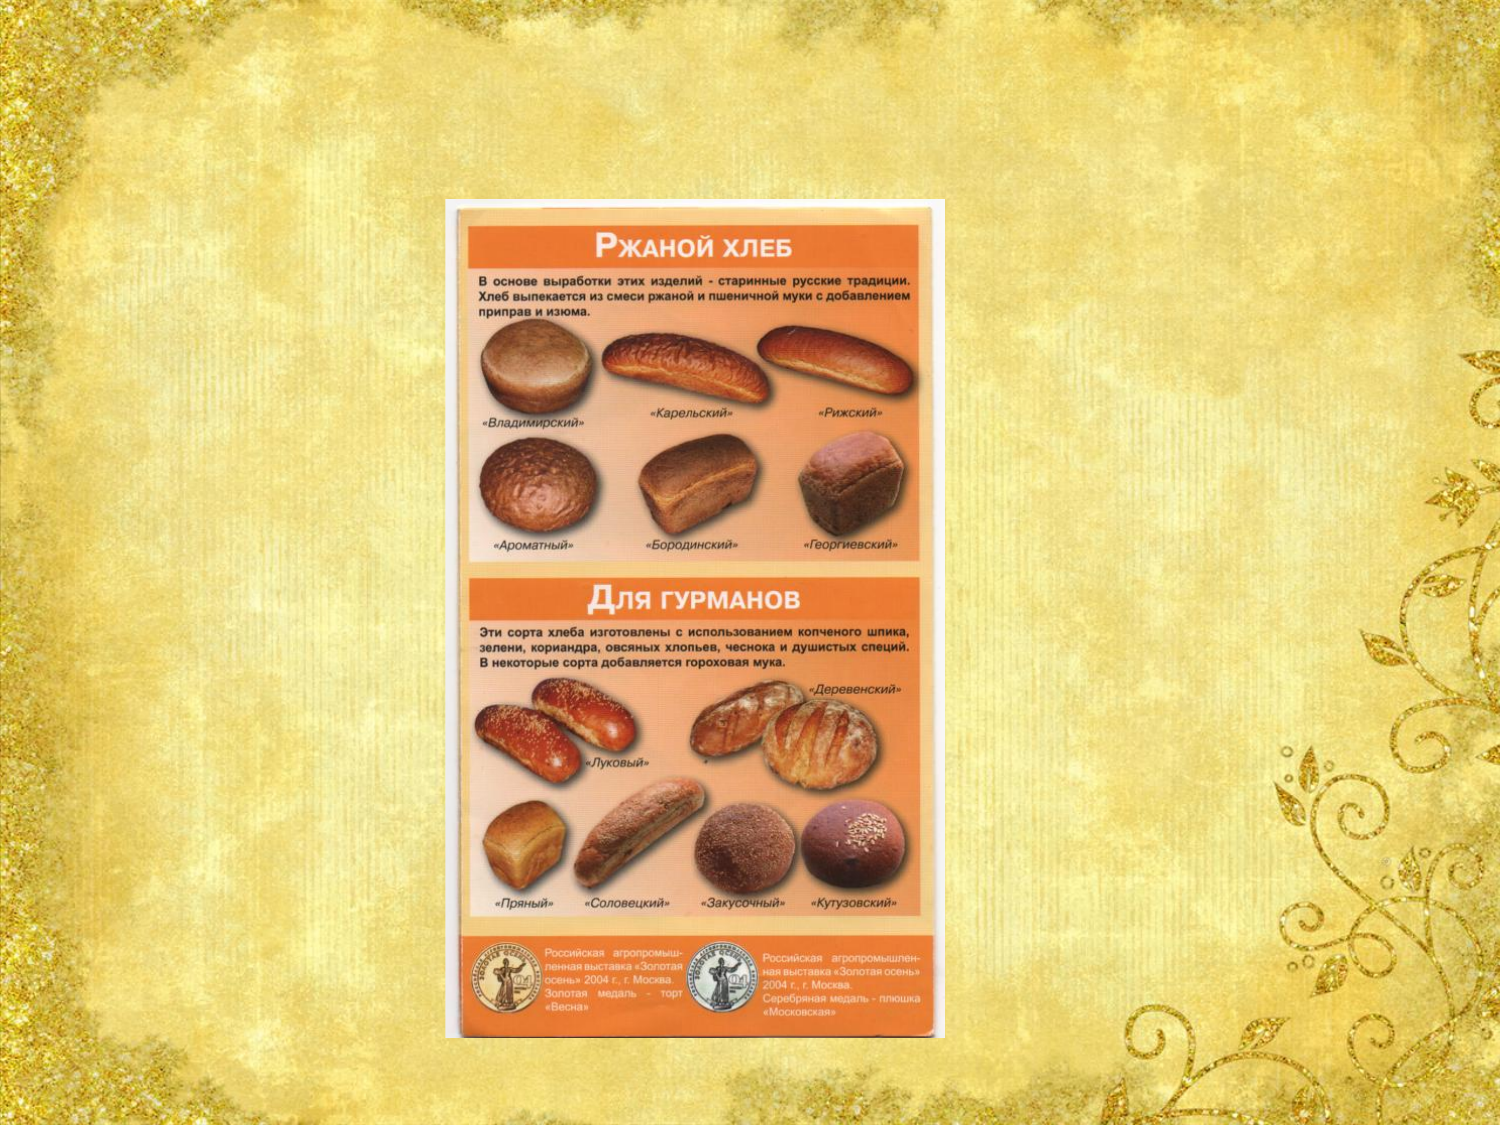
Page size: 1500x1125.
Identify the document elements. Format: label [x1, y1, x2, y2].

list [445, 198, 946, 1038]
picture [0, 0, 1500, 1125]
